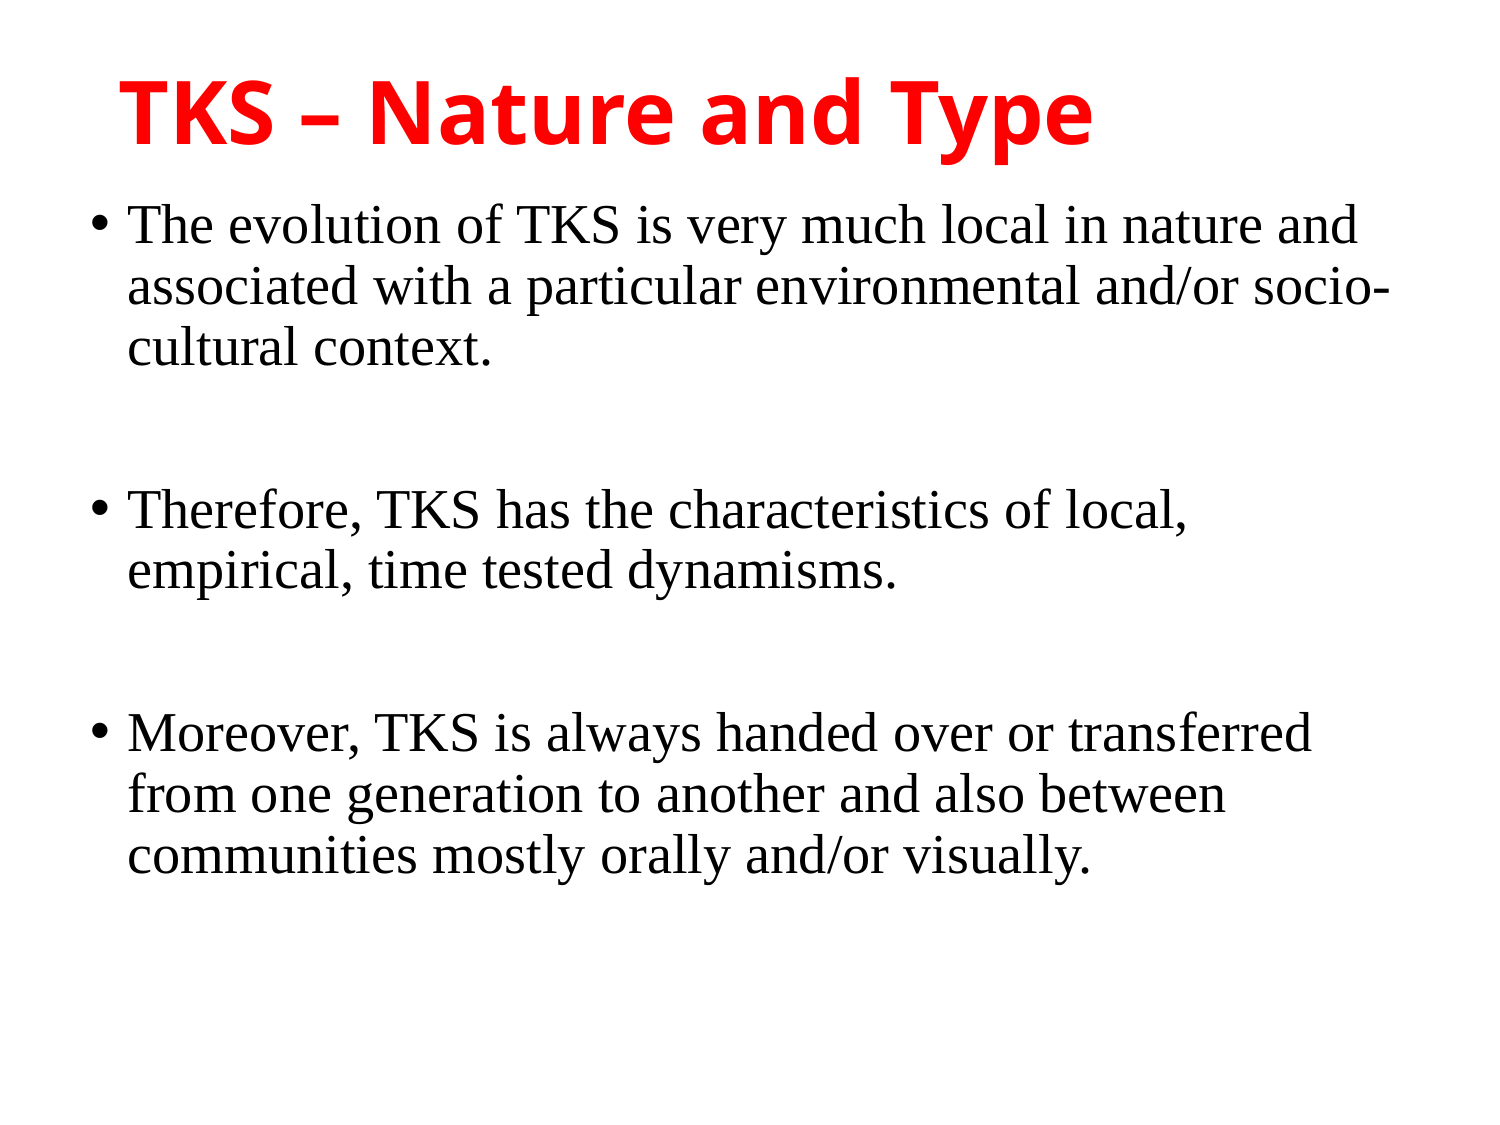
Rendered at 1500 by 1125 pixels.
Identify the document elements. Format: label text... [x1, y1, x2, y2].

list The evolution of TKS is very much local in nature and associated with a particular environmental and/or socio-cultural context. Therefore, TKS has the characteristics of local, empirical, time tested dynamisms. Moreover, TKS is always handed over or transferred from one generation to another and also between communities mostly orally and/or visually. [75, 187, 1425, 1063]
title TKS – Nature and Type [103, 59, 1397, 187]
